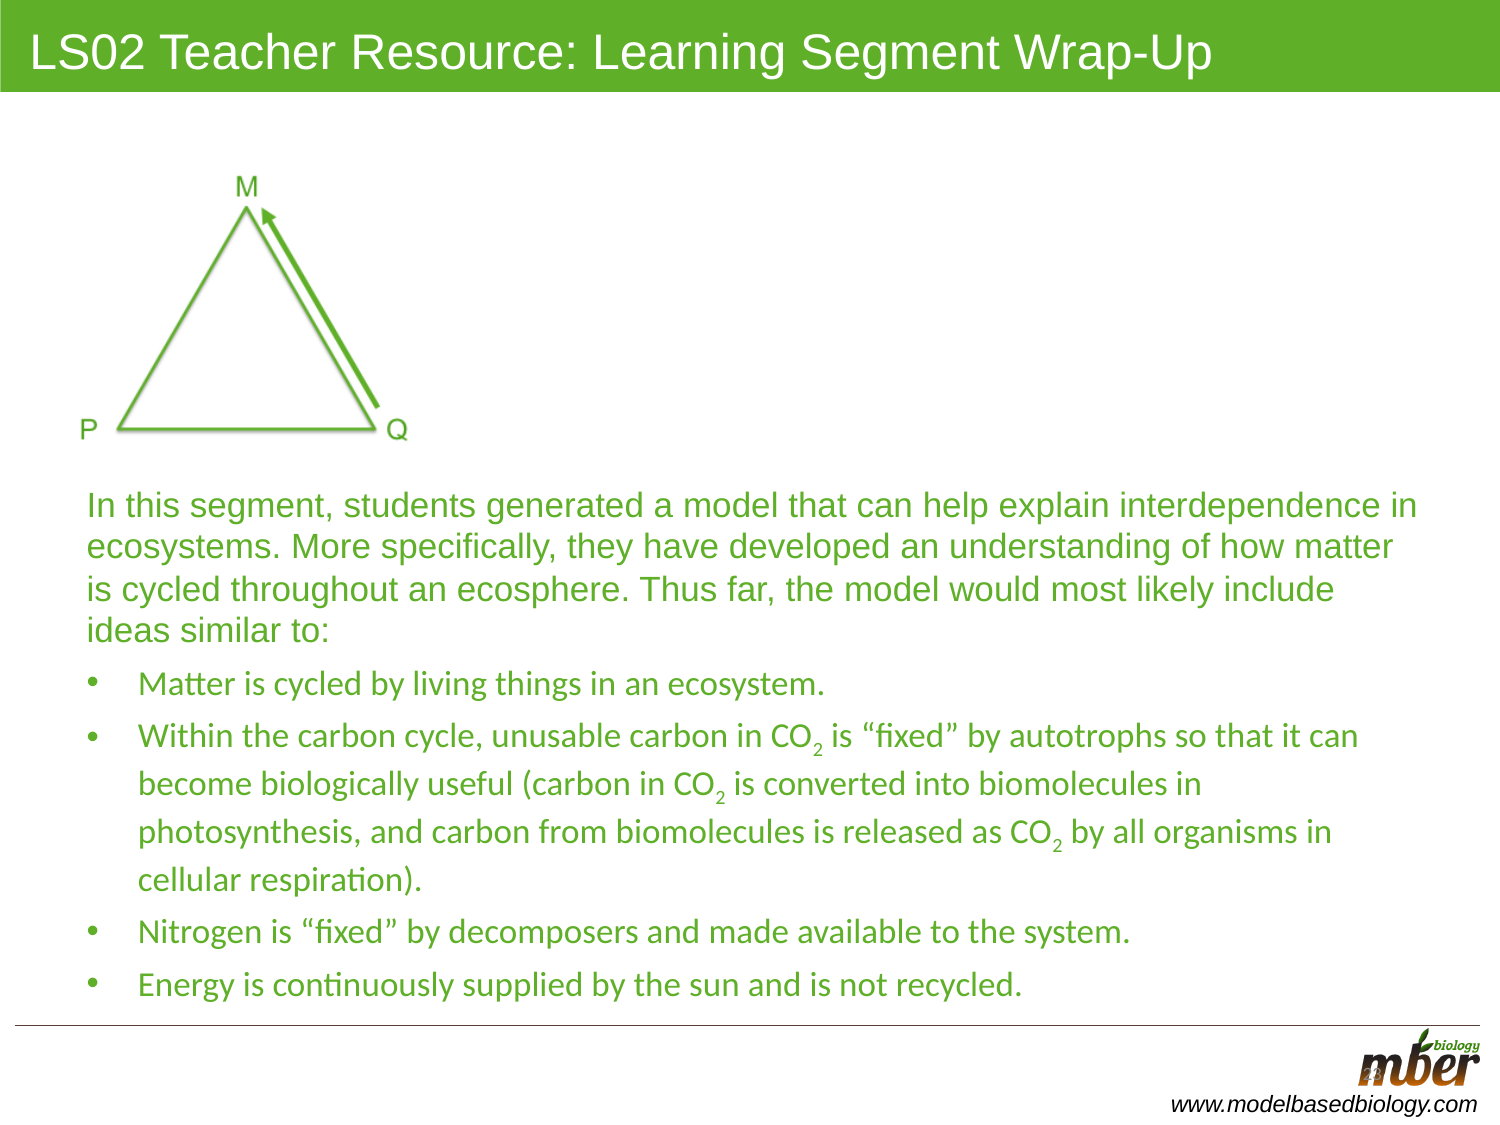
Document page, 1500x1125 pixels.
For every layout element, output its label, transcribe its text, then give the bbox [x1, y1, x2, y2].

title LS02 Teacher Resource: Learning Segment Wrap-Up [14, 11, 1480, 89]
text_box In this segment, students generated a model that can help explain interdependence in ecosystems. More specifically, they have developed an understanding of how matter is cycled throughout an ecosphere. Thus far, the model would most likely include ideas similar to: Matter is cycled by living things in an ecosystem. Within the carbon cycle, unusable carbon in CO2 is “fixed” by autotrophs so that it can become biologically useful (carbon in CO2 is converted into biomolecules in photosynthesis, and carbon from biomolecules is released as CO2 by all organisms in cellular respiration). Nitrogen is “fixed” by decomposers and made available to the system. Energy is continuously supplied by the sun and is not recycled. [71, 474, 1440, 1017]
picture [1358, 1028, 1480, 1086]
slide_number 23 [1059, 1042, 1397, 1103]
picture [71, 162, 423, 449]
